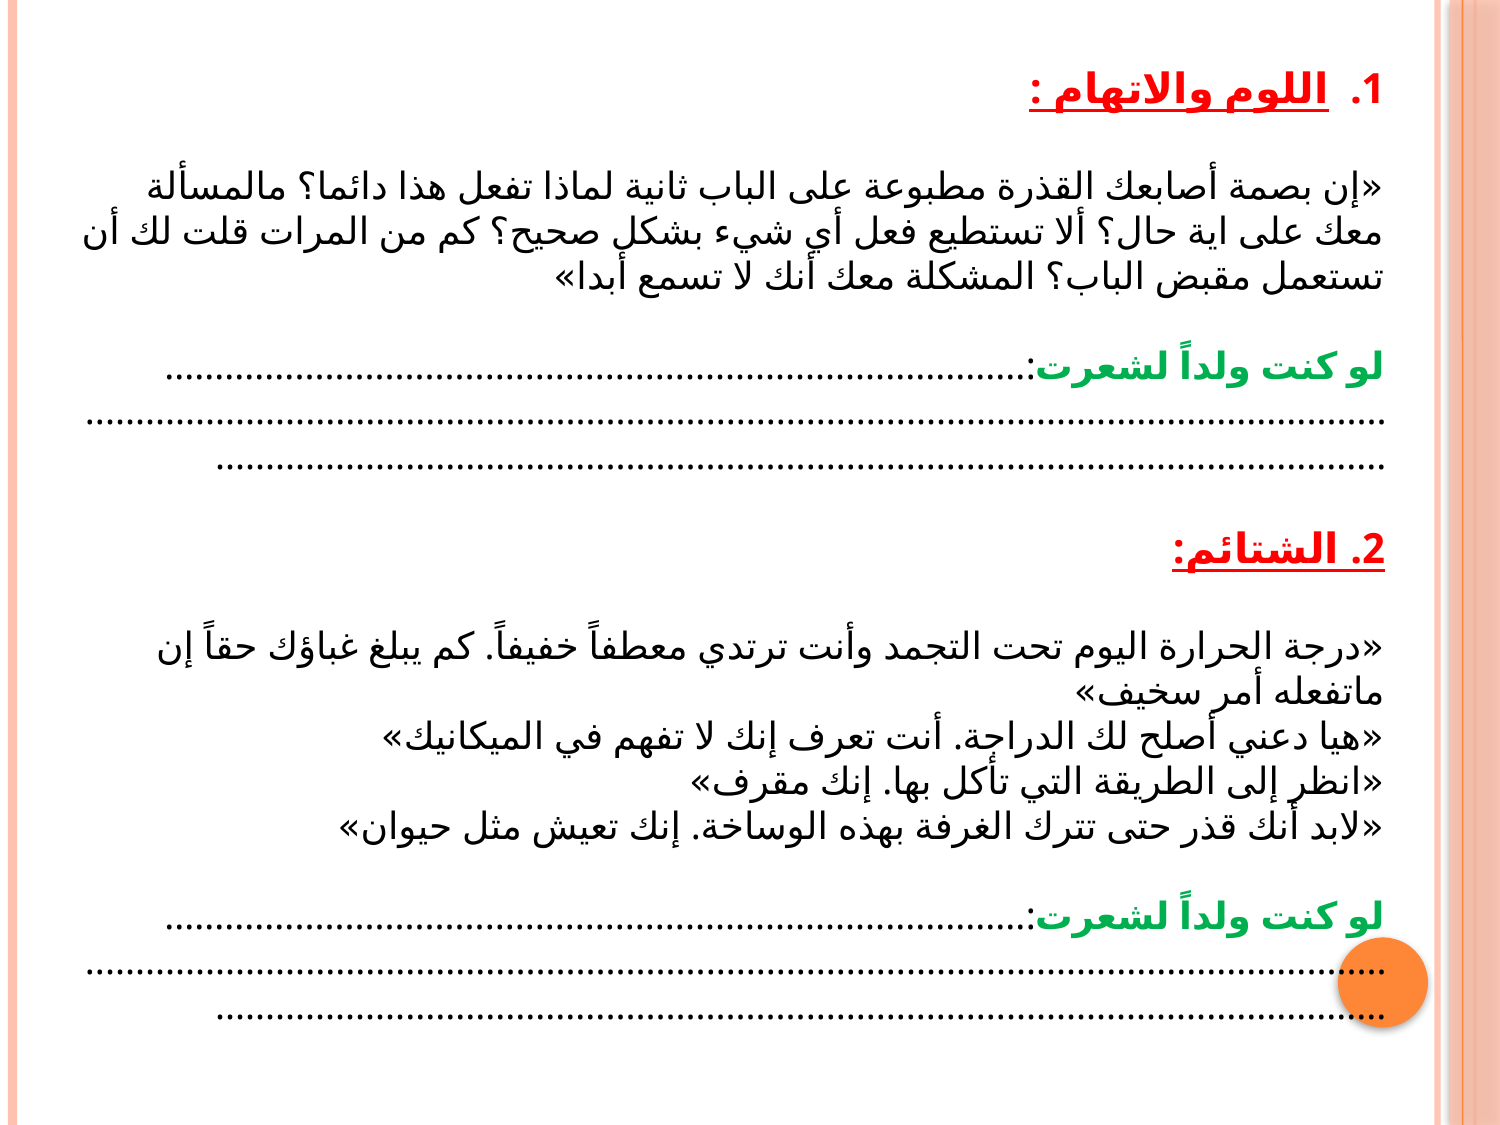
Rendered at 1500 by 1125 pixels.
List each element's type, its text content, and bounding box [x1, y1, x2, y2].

text_box اللوم والاتهام : «إن بصمة أصابعك القذرة مطبوعة على الباب ثانية لماذا تفعل هذا دائما؟ مالمسألة معك على اية حال؟ ألا تستطيع فعل أي شيء بشكل صحيح؟ كم من المرات قلت لك أن تستعمل مقبض الباب؟ المشكلة معك أنك لا تسمع أبدا» لو كنت ولداً لشعرت:...................................................................................... ....................................................................................................................................................................................................................................................... 2. الشتائم: «درجة الحرارة اليوم تحت التجمد وأنت ترتدي معطفاً خفيفاً. كم يبلغ غباؤك حقاً إن ماتفعله أمر سخيف» «هيا دعني أصلح لك الدراجة. أنت تعرف إنك لا تفهم في الميكانيك» «انظر إلى الطريقة التي تأكل بها. إنك مقرف» «لابد أنك قذر حتى تترك الغرفة بهذه الوساخة. إنك تعيش مثل حيوان» لو كنت ولداً لشعرت:...................................................................................... ....................................................................................................................................................................................................................................................... [64, 54, 1400, 1080]
